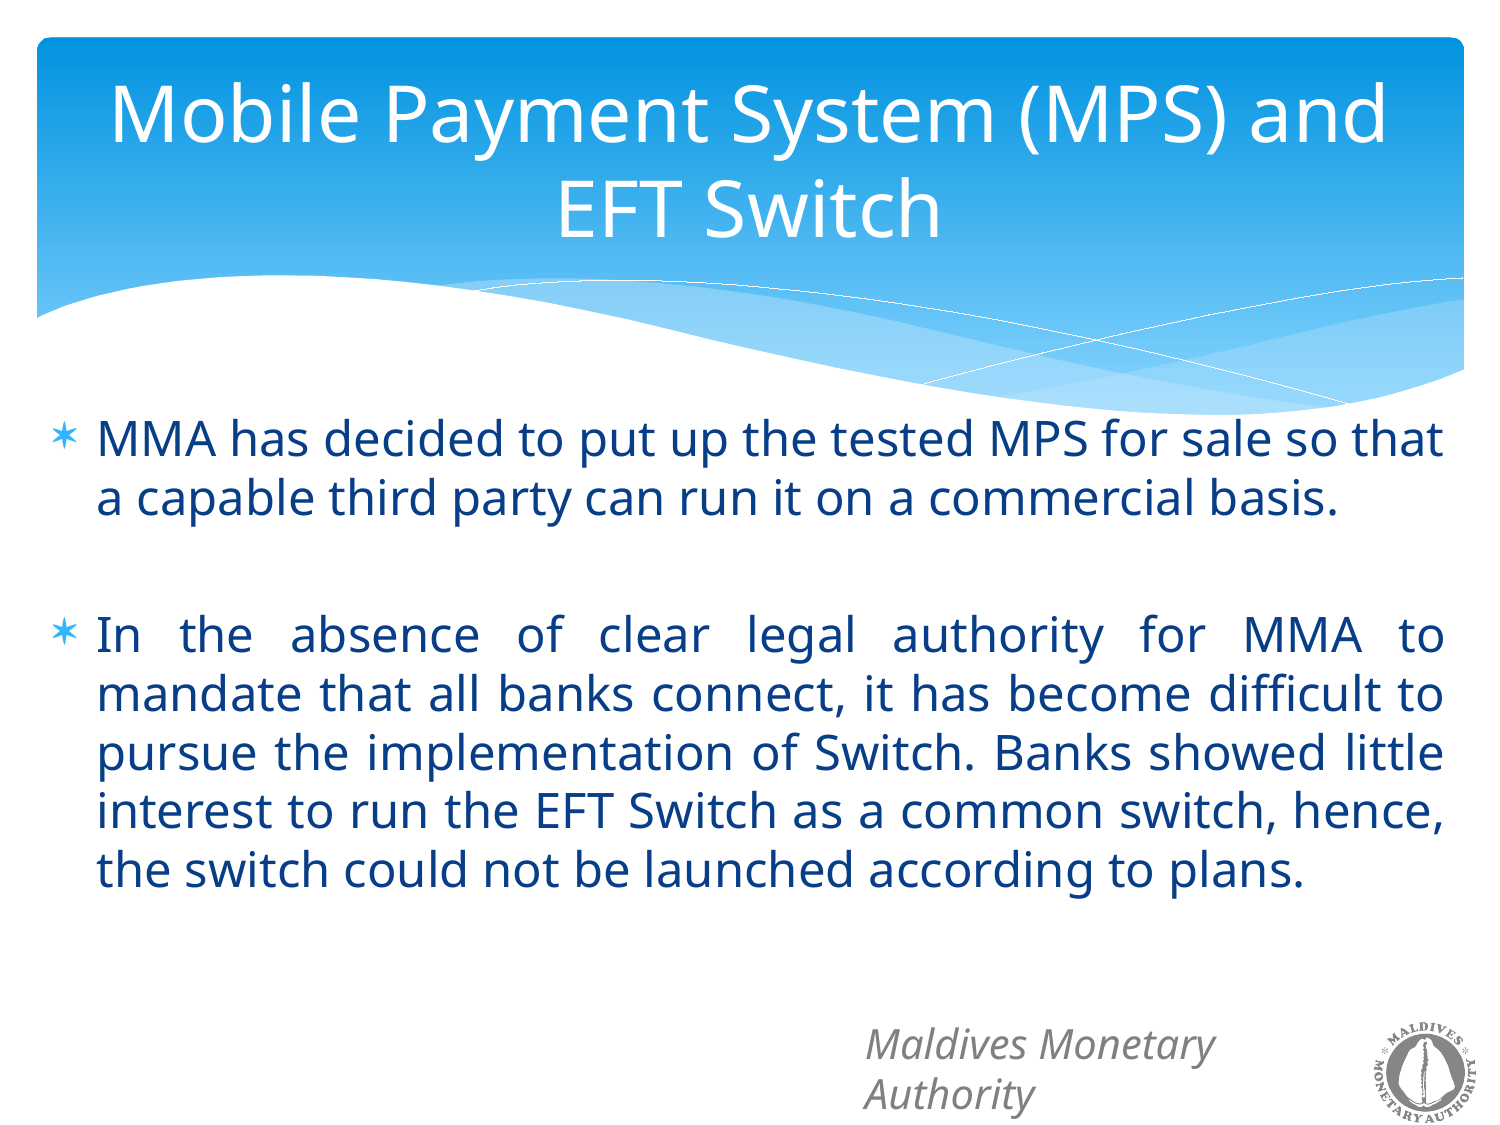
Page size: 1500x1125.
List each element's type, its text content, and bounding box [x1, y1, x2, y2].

footer Maldives Monetary Authority [849, 1037, 1368, 1098]
list MMA has decided to put up the tested MPS for sale so that a capable third party can run it on a commercial basis. In the absence of clear legal authority for MMA to mandate that all banks connect, it has become difficult to pursue the implementation of Switch. Banks showed little interest to run the EFT Switch as a common switch, hence, the switch could not be launched according to plans. [37, 399, 1463, 1013]
picture [1374, 1022, 1476, 1123]
title Mobile Payment System (MPS) and EFT Switch [75, 55, 1425, 261]
